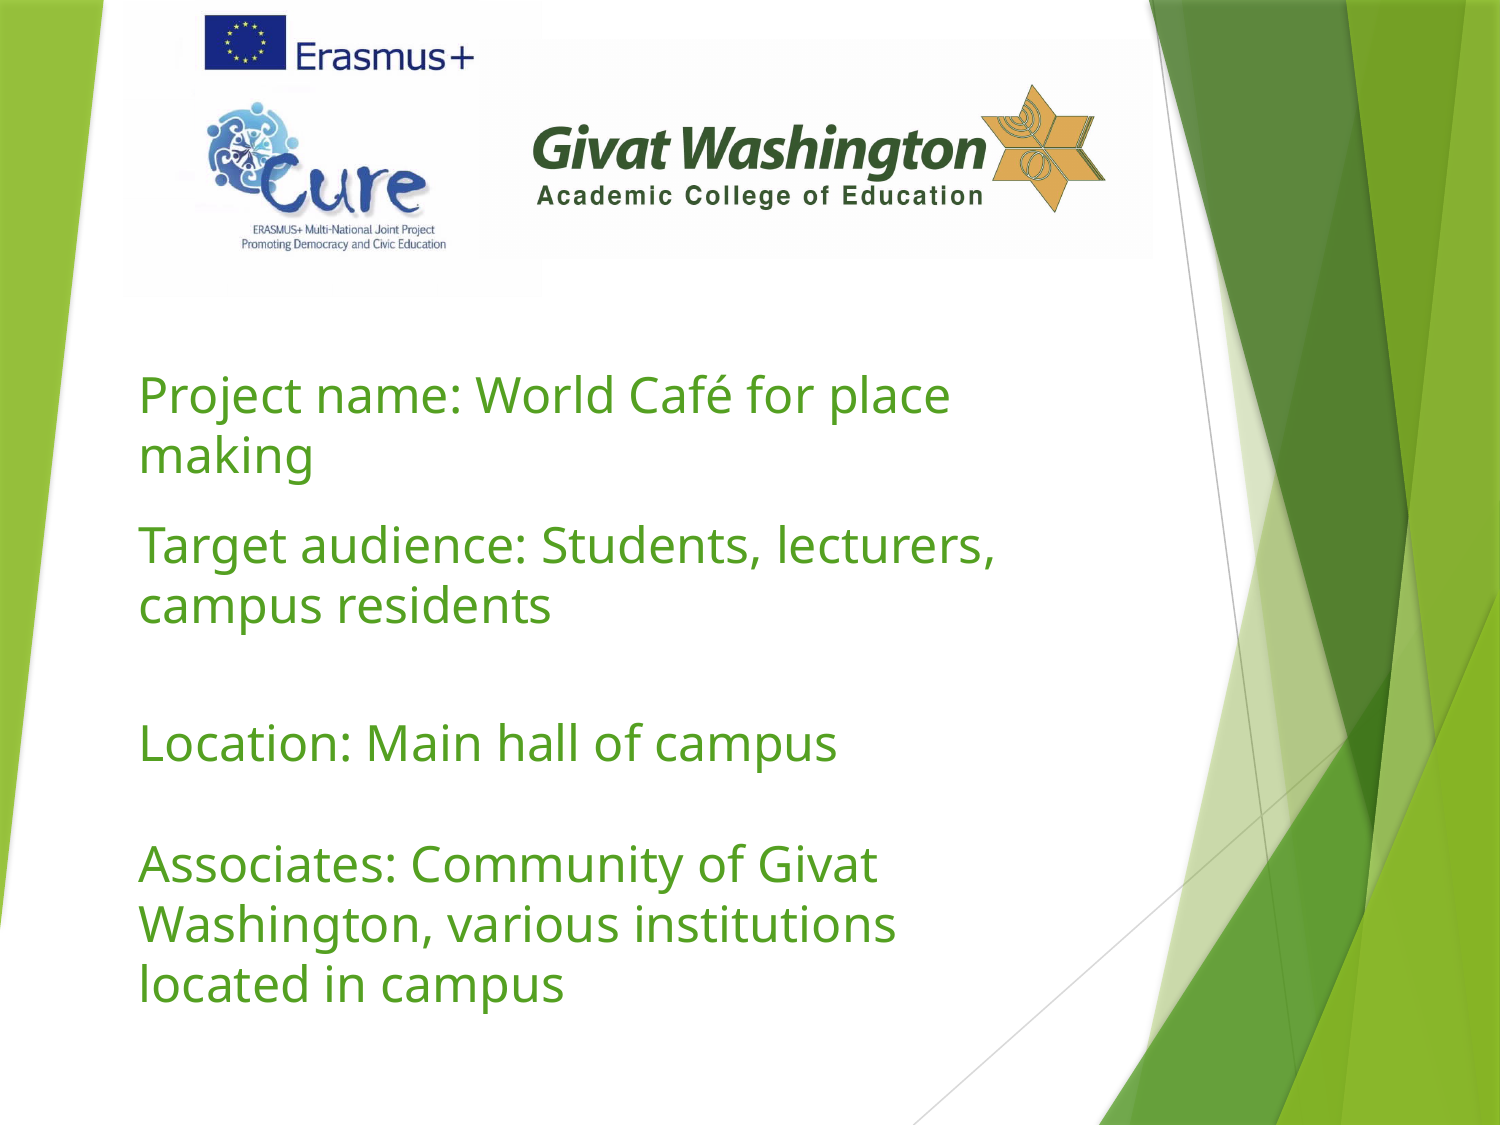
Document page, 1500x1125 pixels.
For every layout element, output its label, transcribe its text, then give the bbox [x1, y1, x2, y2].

text_box Target audience: Students, lecturers, campus residents [123, 506, 1140, 642]
text_box Location: Main hall of campus [123, 703, 1058, 779]
picture [1153, 37, 1164, 251]
text_box Associates: Community of Givat Washington, various institutions located in campus [123, 824, 1058, 1020]
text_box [123, 0, 1153, 297]
text_box Project name: World Café for place making [123, 355, 1105, 491]
